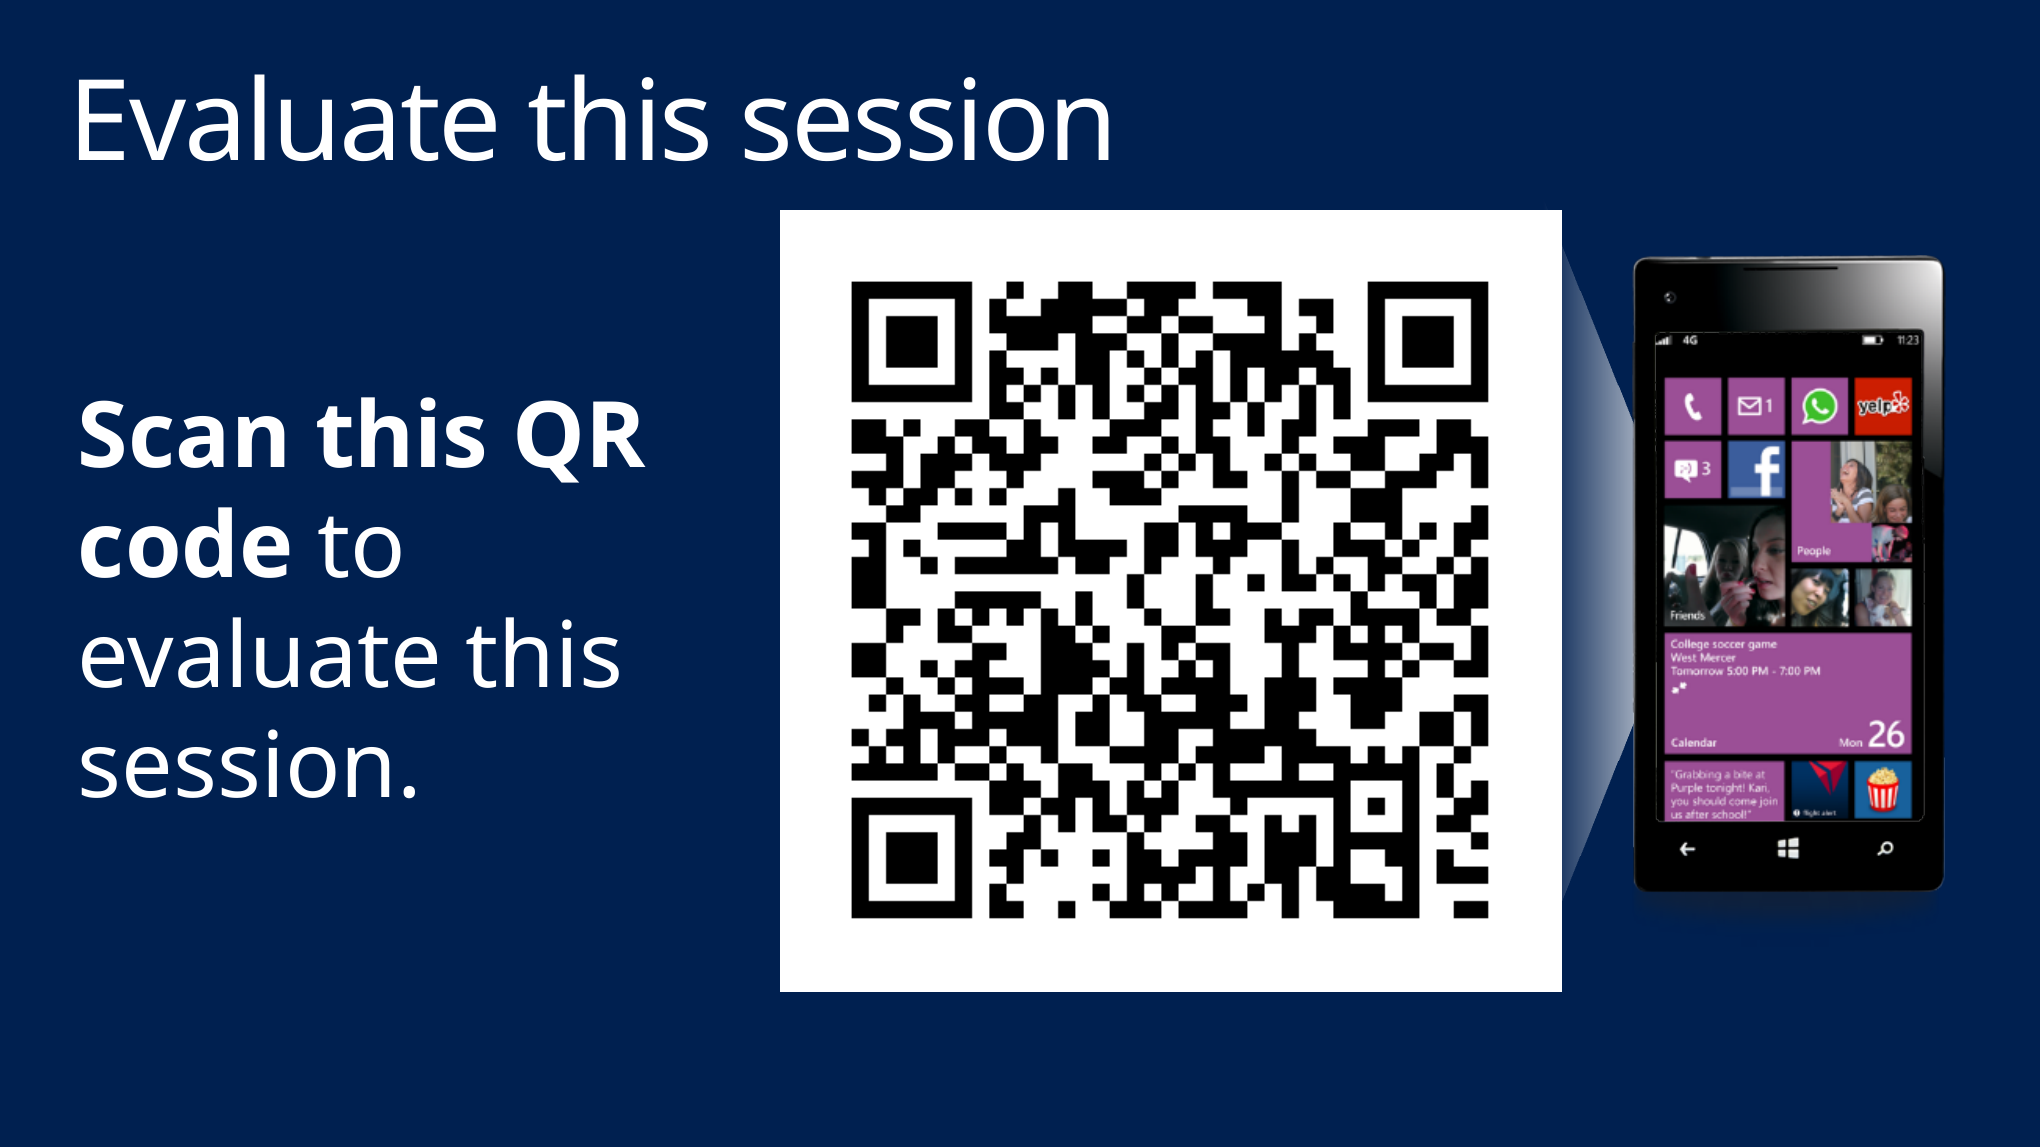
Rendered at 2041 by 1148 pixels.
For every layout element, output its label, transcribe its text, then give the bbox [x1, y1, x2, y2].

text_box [1630, 255, 1946, 947]
text_box [1543, 200, 1550, 210]
picture [780, 210, 1562, 992]
title Evaluate this session [45, 48, 1996, 200]
text_box [1562, 242, 1630, 903]
text_box Scan this QR code to evaluate this session. [47, 351, 780, 840]
